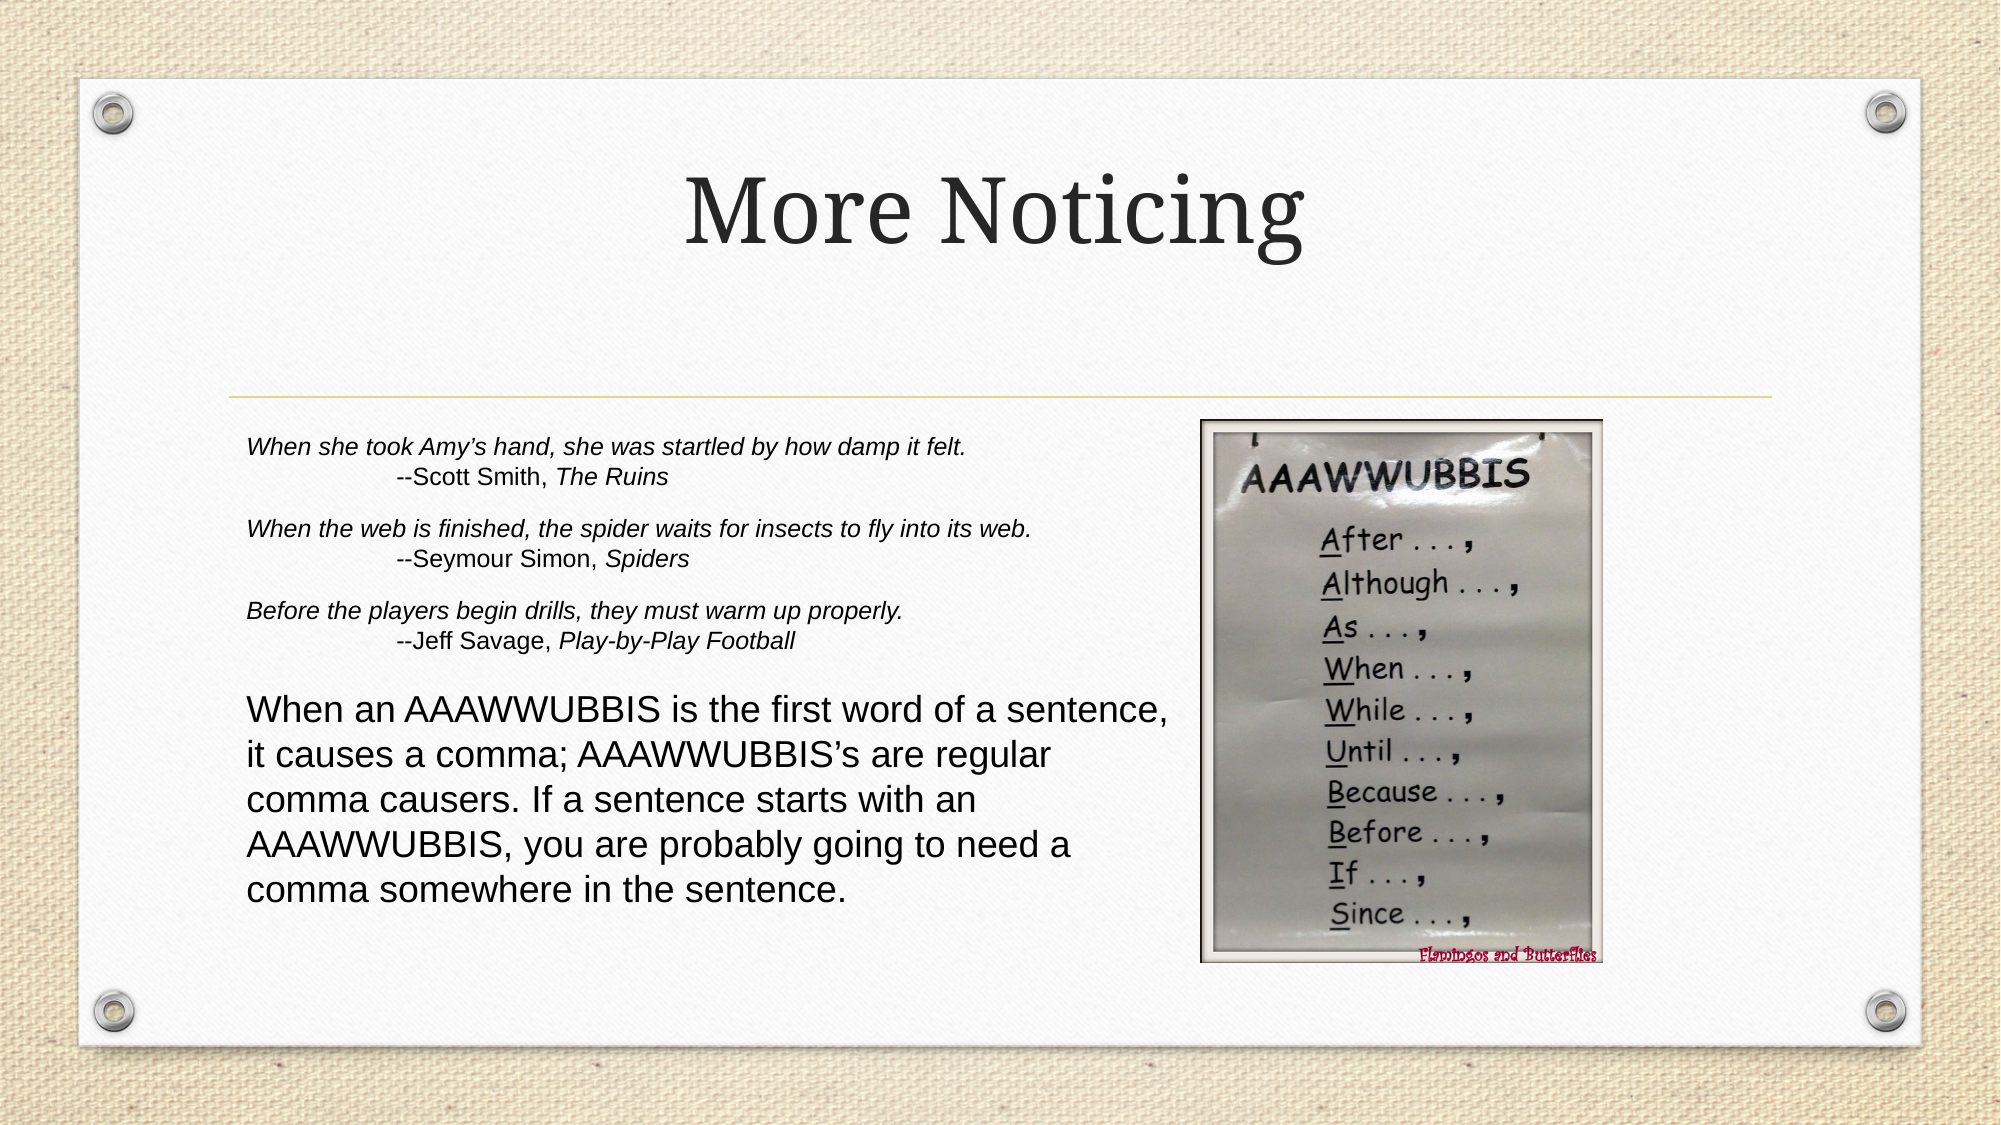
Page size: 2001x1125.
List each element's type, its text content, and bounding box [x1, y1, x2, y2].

list When she took Amy’s hand, she was startled by how damp it felt. --Scott Smith, The Ruins When the web is finished, the spider waits for insects to fly into its web. --Seymour Simon, Spiders Before the players begin drills, they must warm up properly. --Jeff Savage, Play-by-Play Football When an AAAWWUBBIS is the first word of a sentence, it causes a comma; AAAWWUBBIS’s are regular comma causers. If a sentence starts with an AAAWWUBBIS, you are probably going to need a comma somewhere in the sentence. [230, 422, 1201, 1125]
picture [0, 0, 2001, 1125]
title More Noticing [207, 100, 1784, 315]
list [1199, 419, 1603, 964]
